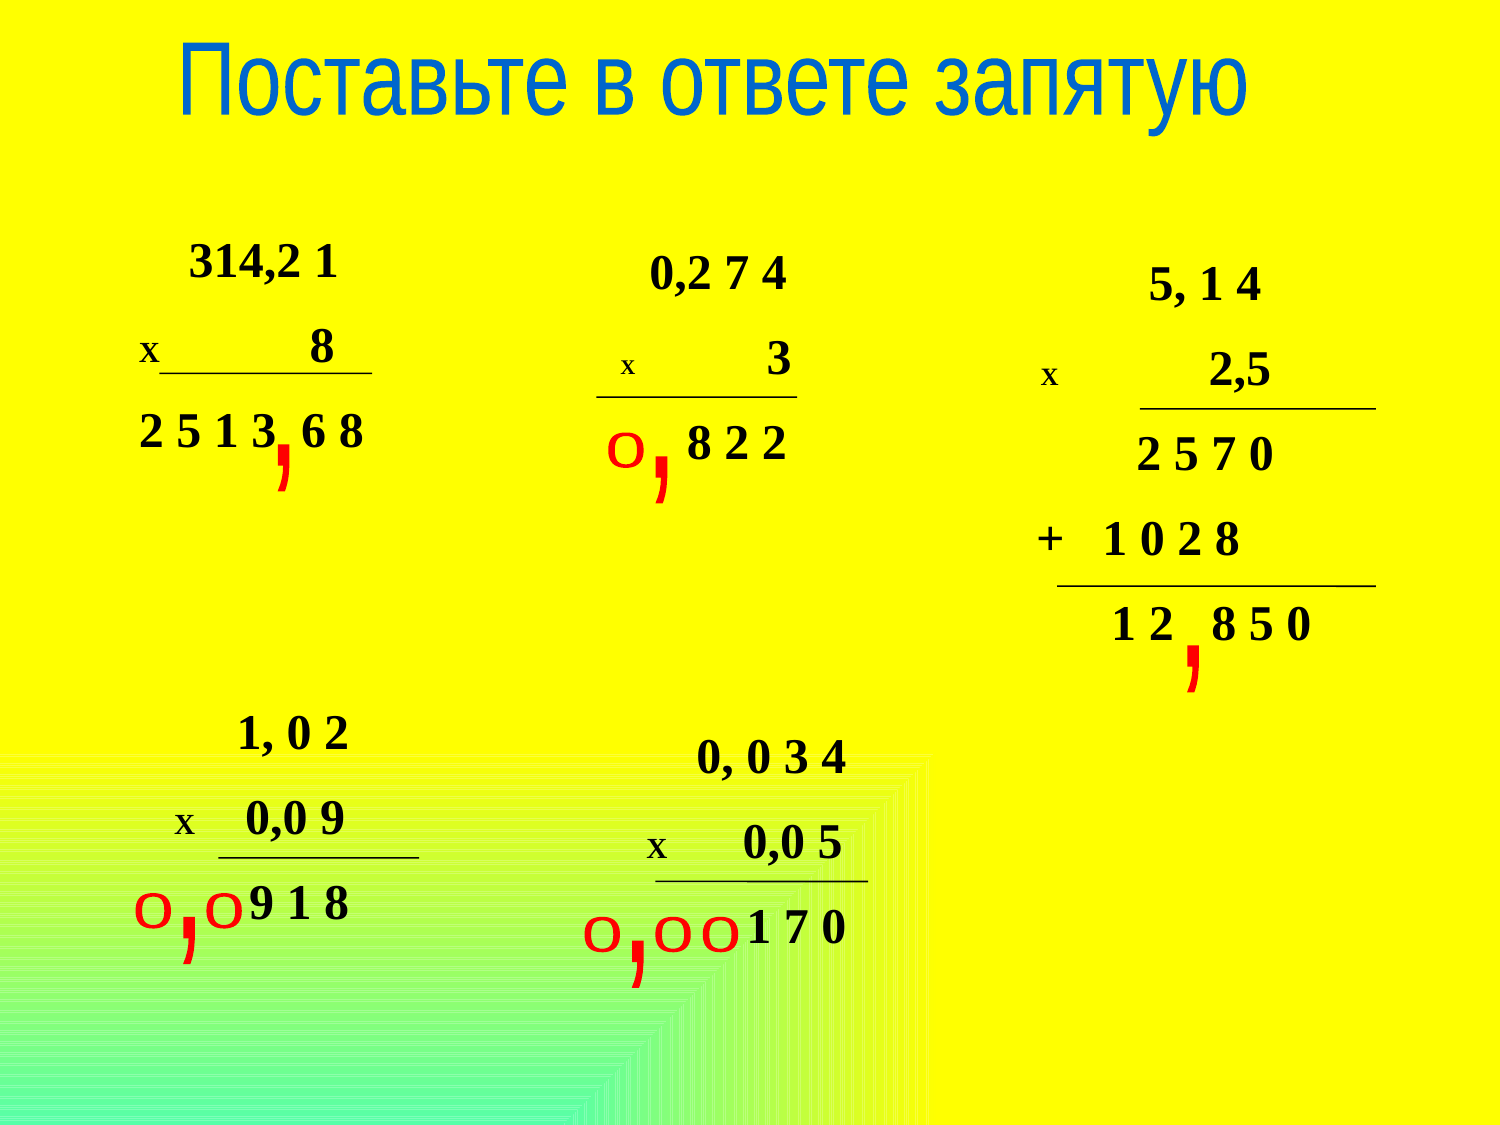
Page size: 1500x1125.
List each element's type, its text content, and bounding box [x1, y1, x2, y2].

text_box 5, 1 4 X 2,5 2 5 7 0 + 1 0 2 8 1 2 8 5 0 [1021, 243, 1388, 659]
text_box 0, 0 3 4 X 0,0 5 1 7 0 [631, 716, 880, 961]
text_box [587, 917, 618, 926]
text_box [188, 938, 194, 950]
text_box 314,2 1 X 8 2 5 1 3 6 8 [123, 219, 408, 465]
text_box 0,6 [633, 972, 642, 987]
text_box 1, 0 2 X 0,0 9 9 1 8 [159, 692, 455, 938]
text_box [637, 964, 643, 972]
text_box [136, 897, 159, 926]
text_box [585, 930, 619, 950]
text_box [186, 950, 193, 959]
text_box 0,2 7 4 X 3 8 2 2 [584, 231, 857, 477]
